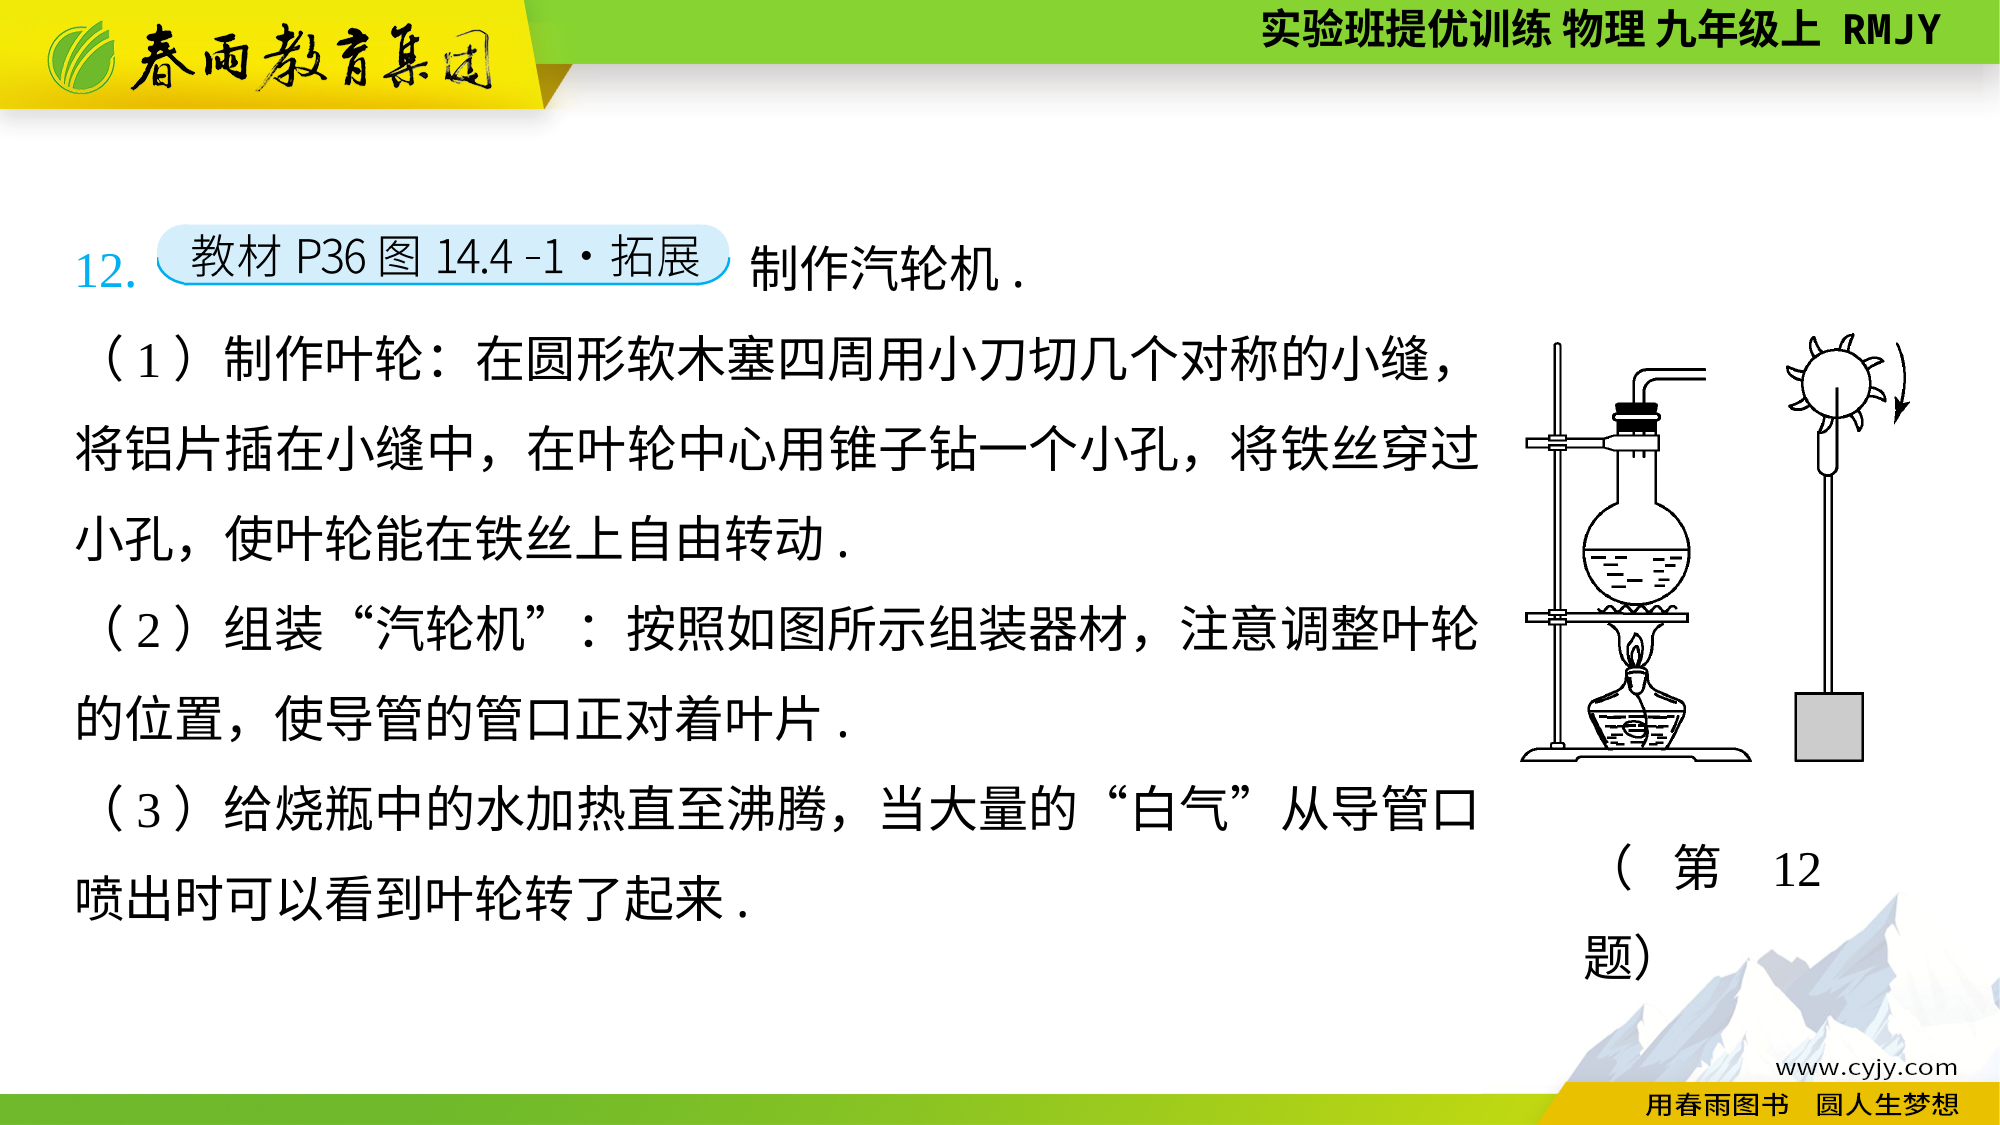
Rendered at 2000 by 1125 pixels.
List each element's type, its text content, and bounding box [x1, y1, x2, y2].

list 12. 制作汽轮机. （1）制作叶轮：在圆形软木塞四周用小刀切几个对称的小缝，将铝片插在小缝中，在叶轮中心用锥子钻一个小孔，将铁丝穿过小孔，使叶轮能在铁丝上自由转动. （2）组装“汽轮机”：按照如图所示组装器材，注意调整叶轮的位置，使导管的管口正对着叶片. （3）给烧瓶中的水加热直至沸腾，当大量的“白气”从导管口喷出时可以看到叶轮转了起来. [59, 200, 1496, 852]
text_box （第12题） [1569, 798, 1849, 904]
picture [0, 0, 2000, 1125]
